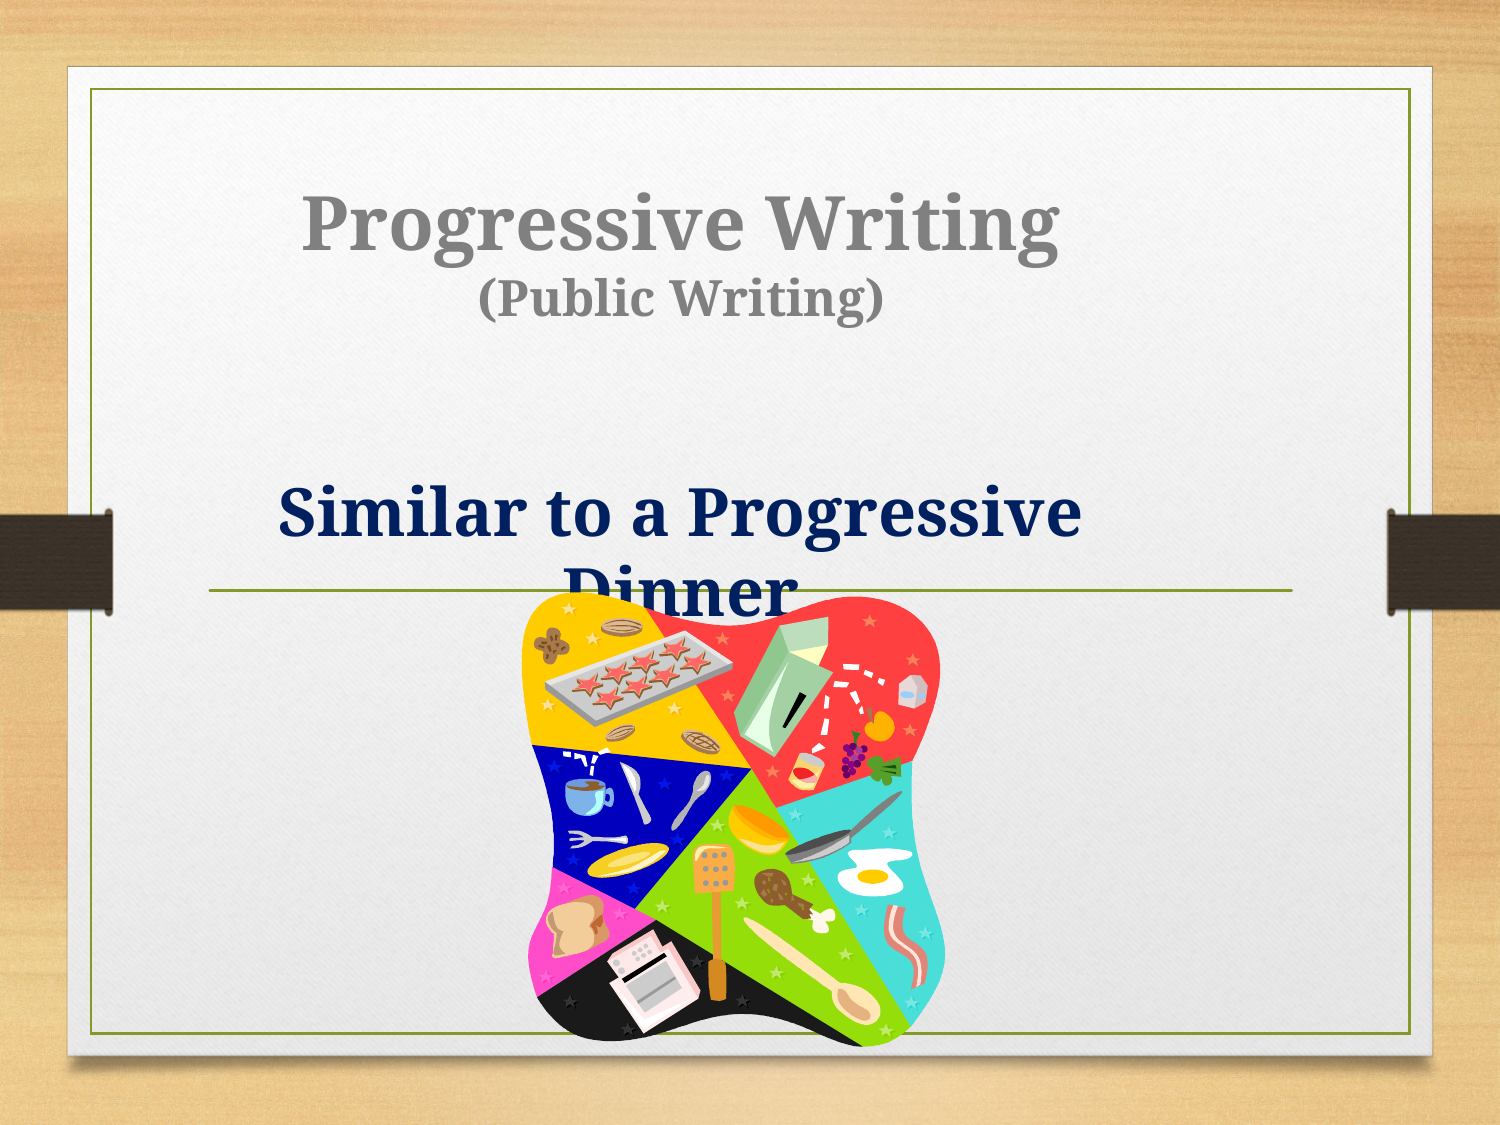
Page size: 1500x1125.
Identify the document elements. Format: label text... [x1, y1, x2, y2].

title Progressive Writing (Public Writing) [174, 112, 1188, 334]
list Similar to a Progressive Dinner [174, 462, 1188, 788]
picture [0, 0, 1500, 1125]
